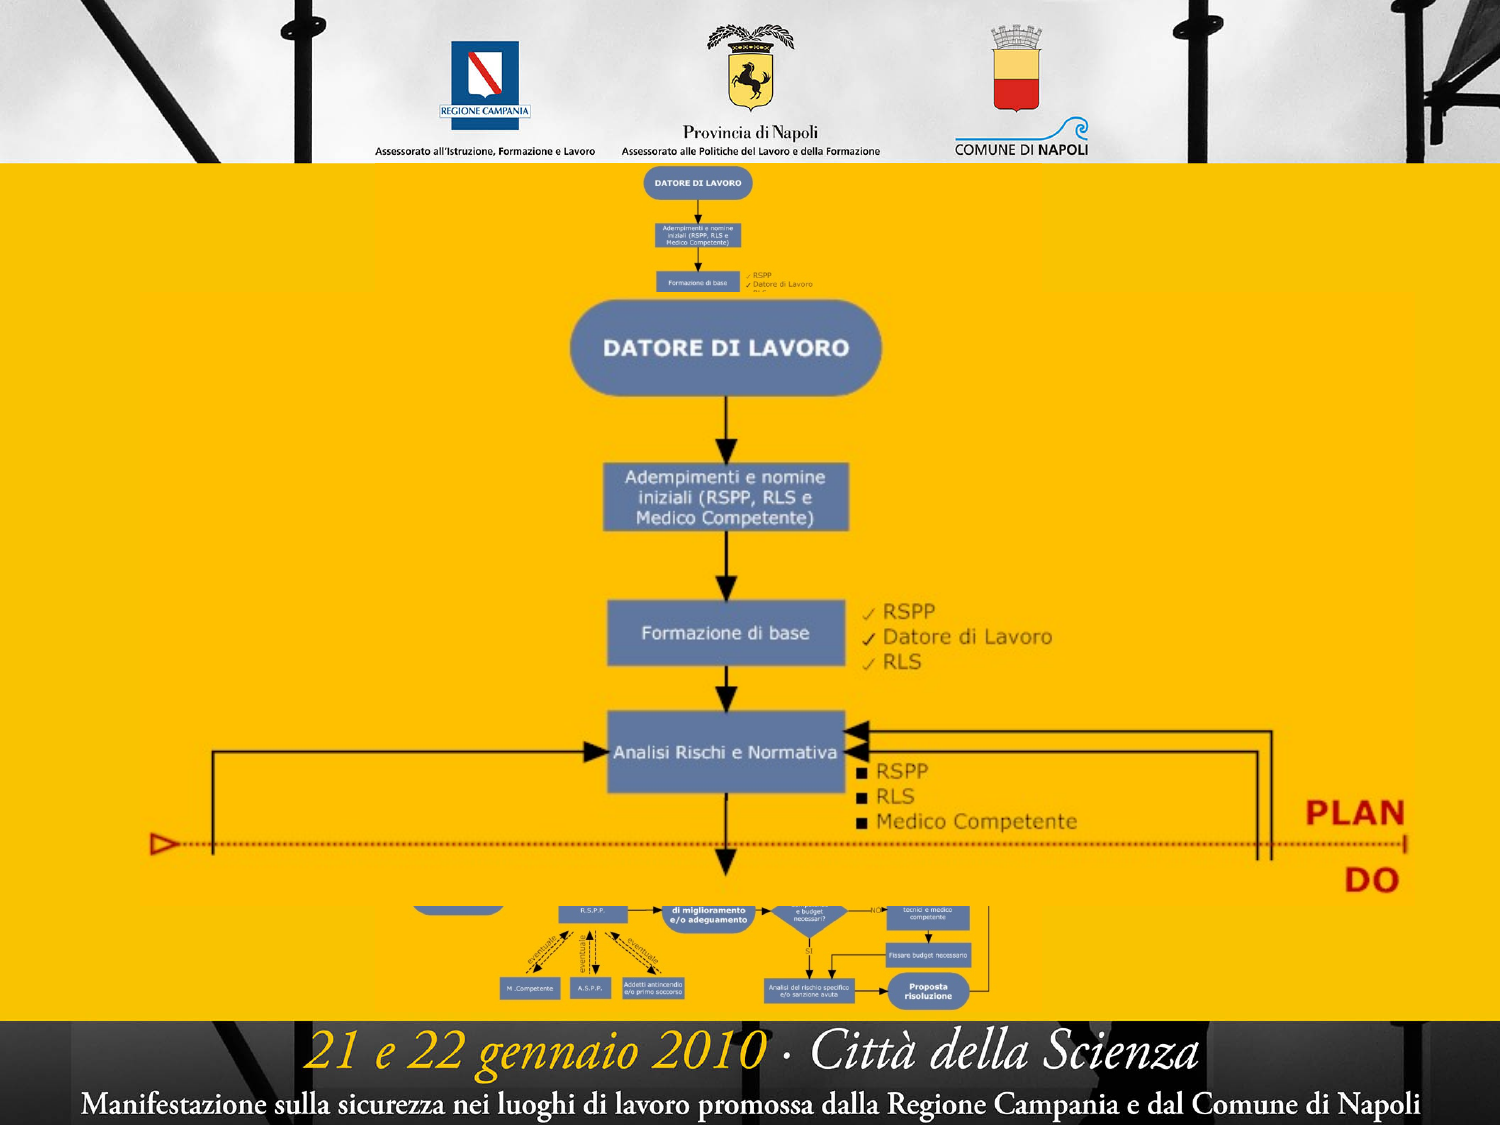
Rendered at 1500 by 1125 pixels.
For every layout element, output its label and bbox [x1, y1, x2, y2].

picture [0, 0, 1500, 1125]
list [374, 913, 1042, 1012]
list [374, 163, 1042, 291]
